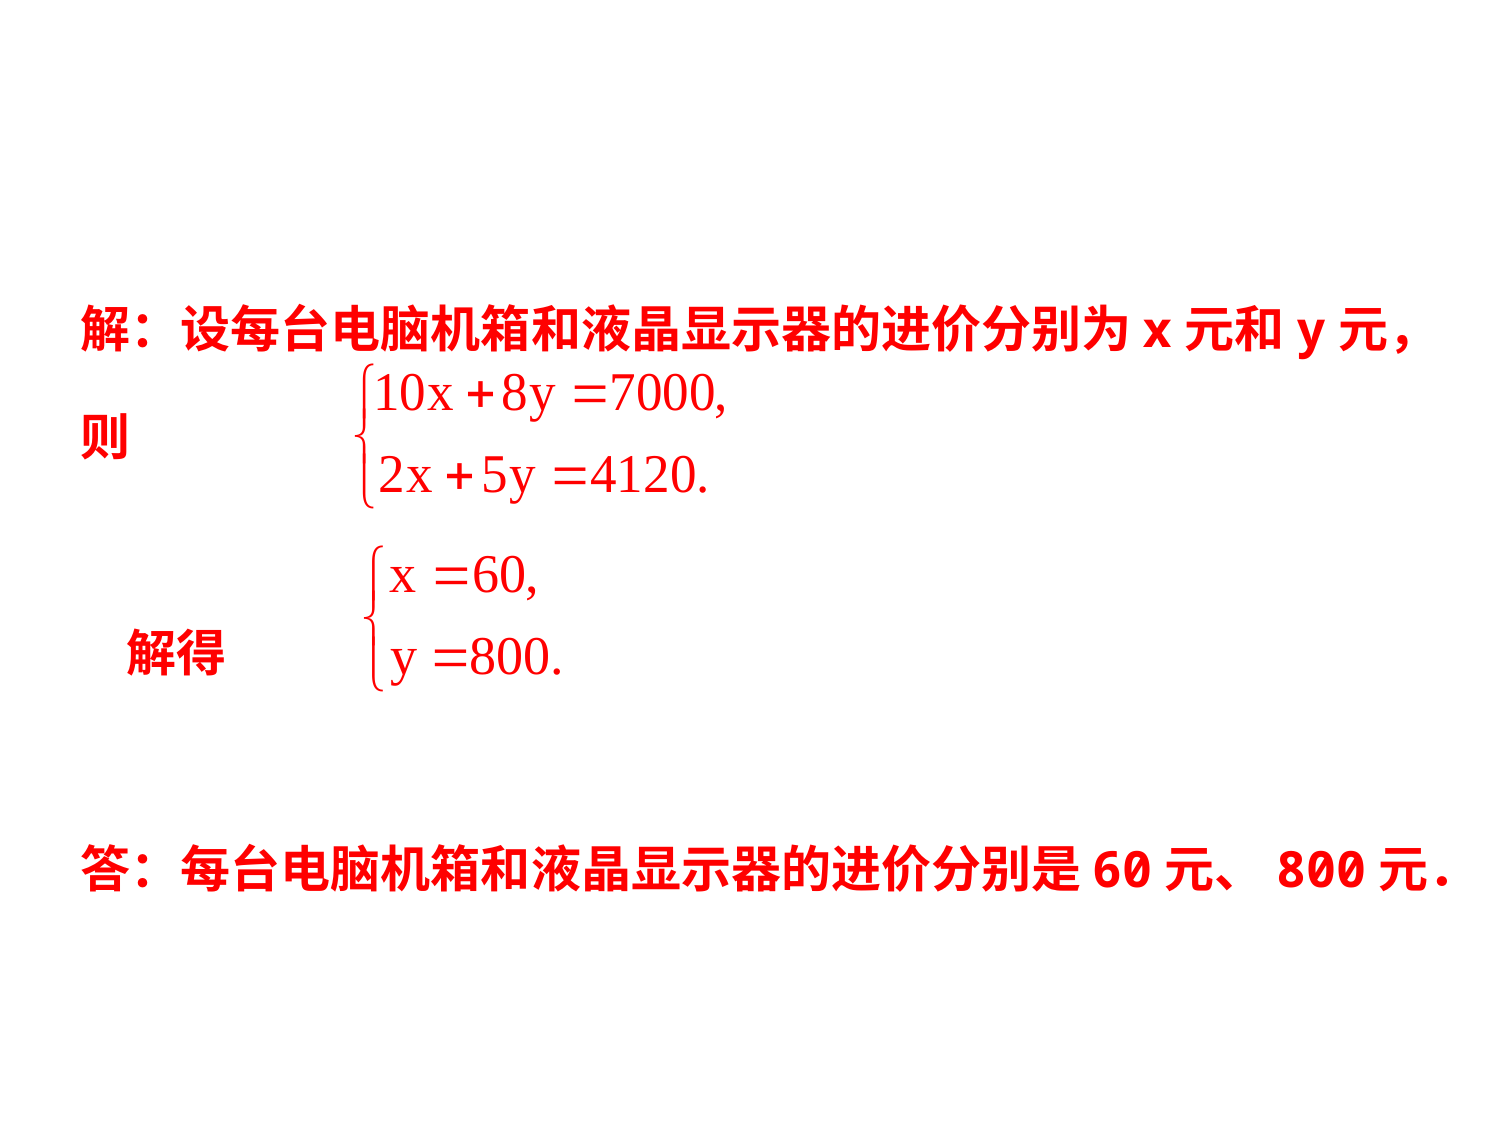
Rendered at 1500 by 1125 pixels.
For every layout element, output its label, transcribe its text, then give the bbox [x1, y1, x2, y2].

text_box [342, 354, 735, 516]
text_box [352, 536, 566, 698]
text_box 解：设每台电脑机箱和液晶显示器的进价分别为x元和y元，则 解得 答：每台电脑机箱和液晶显示器的进价分别是60元、800元． [66, 241, 1500, 905]
